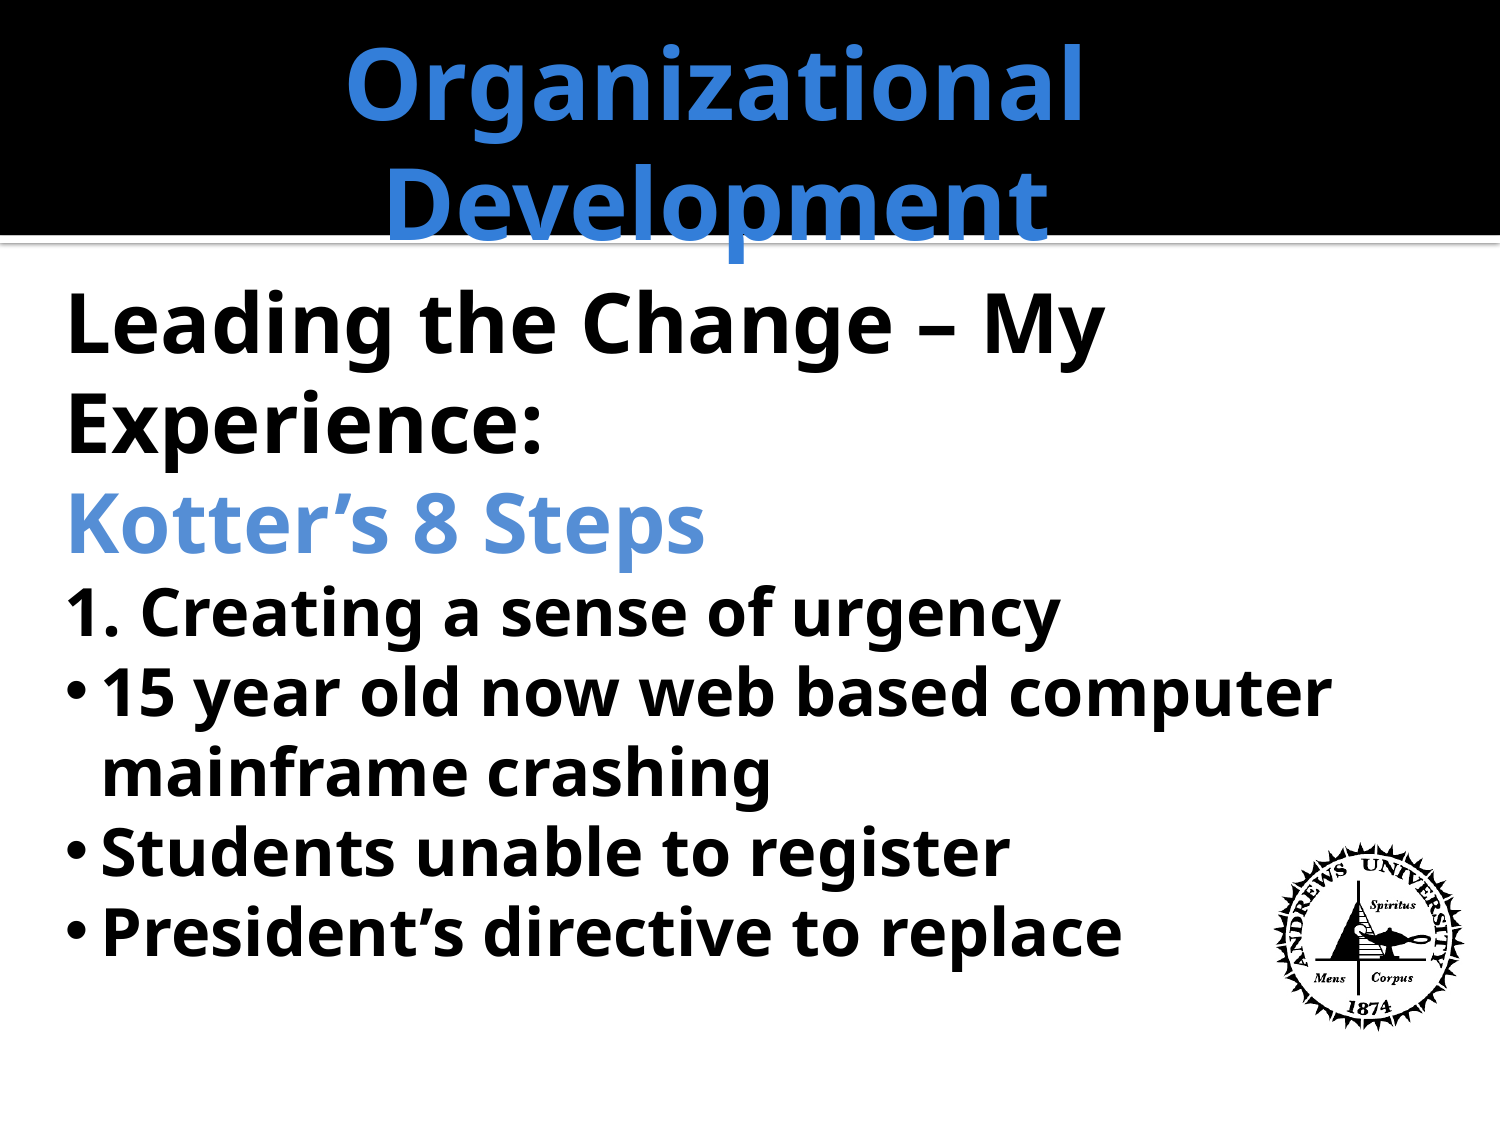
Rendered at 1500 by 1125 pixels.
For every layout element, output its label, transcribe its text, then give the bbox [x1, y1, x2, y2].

text_box Leading the Change – My Experience: Kotter’s 8 Steps 1. Creating a sense of urgency 15 year old now web based computer mainframe crashing Students unable to register President’s directive to replace [50, 262, 1500, 1125]
picture [1262, 837, 1473, 1038]
title Organizational Development [37, 37, 1388, 243]
